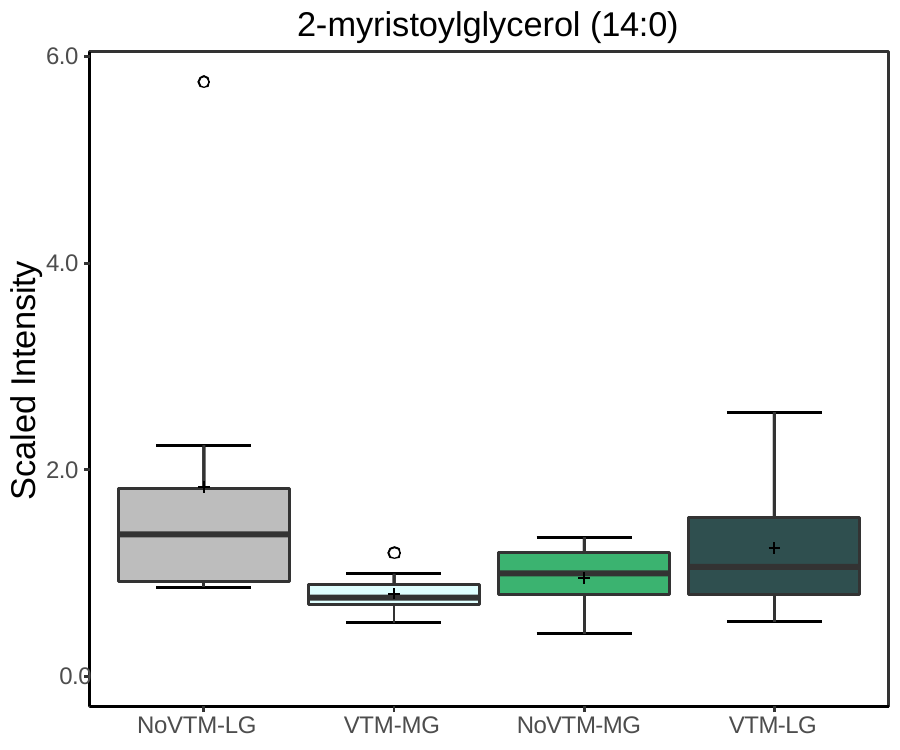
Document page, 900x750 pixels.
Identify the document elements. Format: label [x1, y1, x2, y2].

text_box [295, 0, 683, 44]
text_box [83, 50, 891, 738]
slide_number [134, 713, 290, 750]
text_box [1, 245, 82, 503]
text_box [44, 38, 82, 70]
footer [57, 661, 95, 750]
